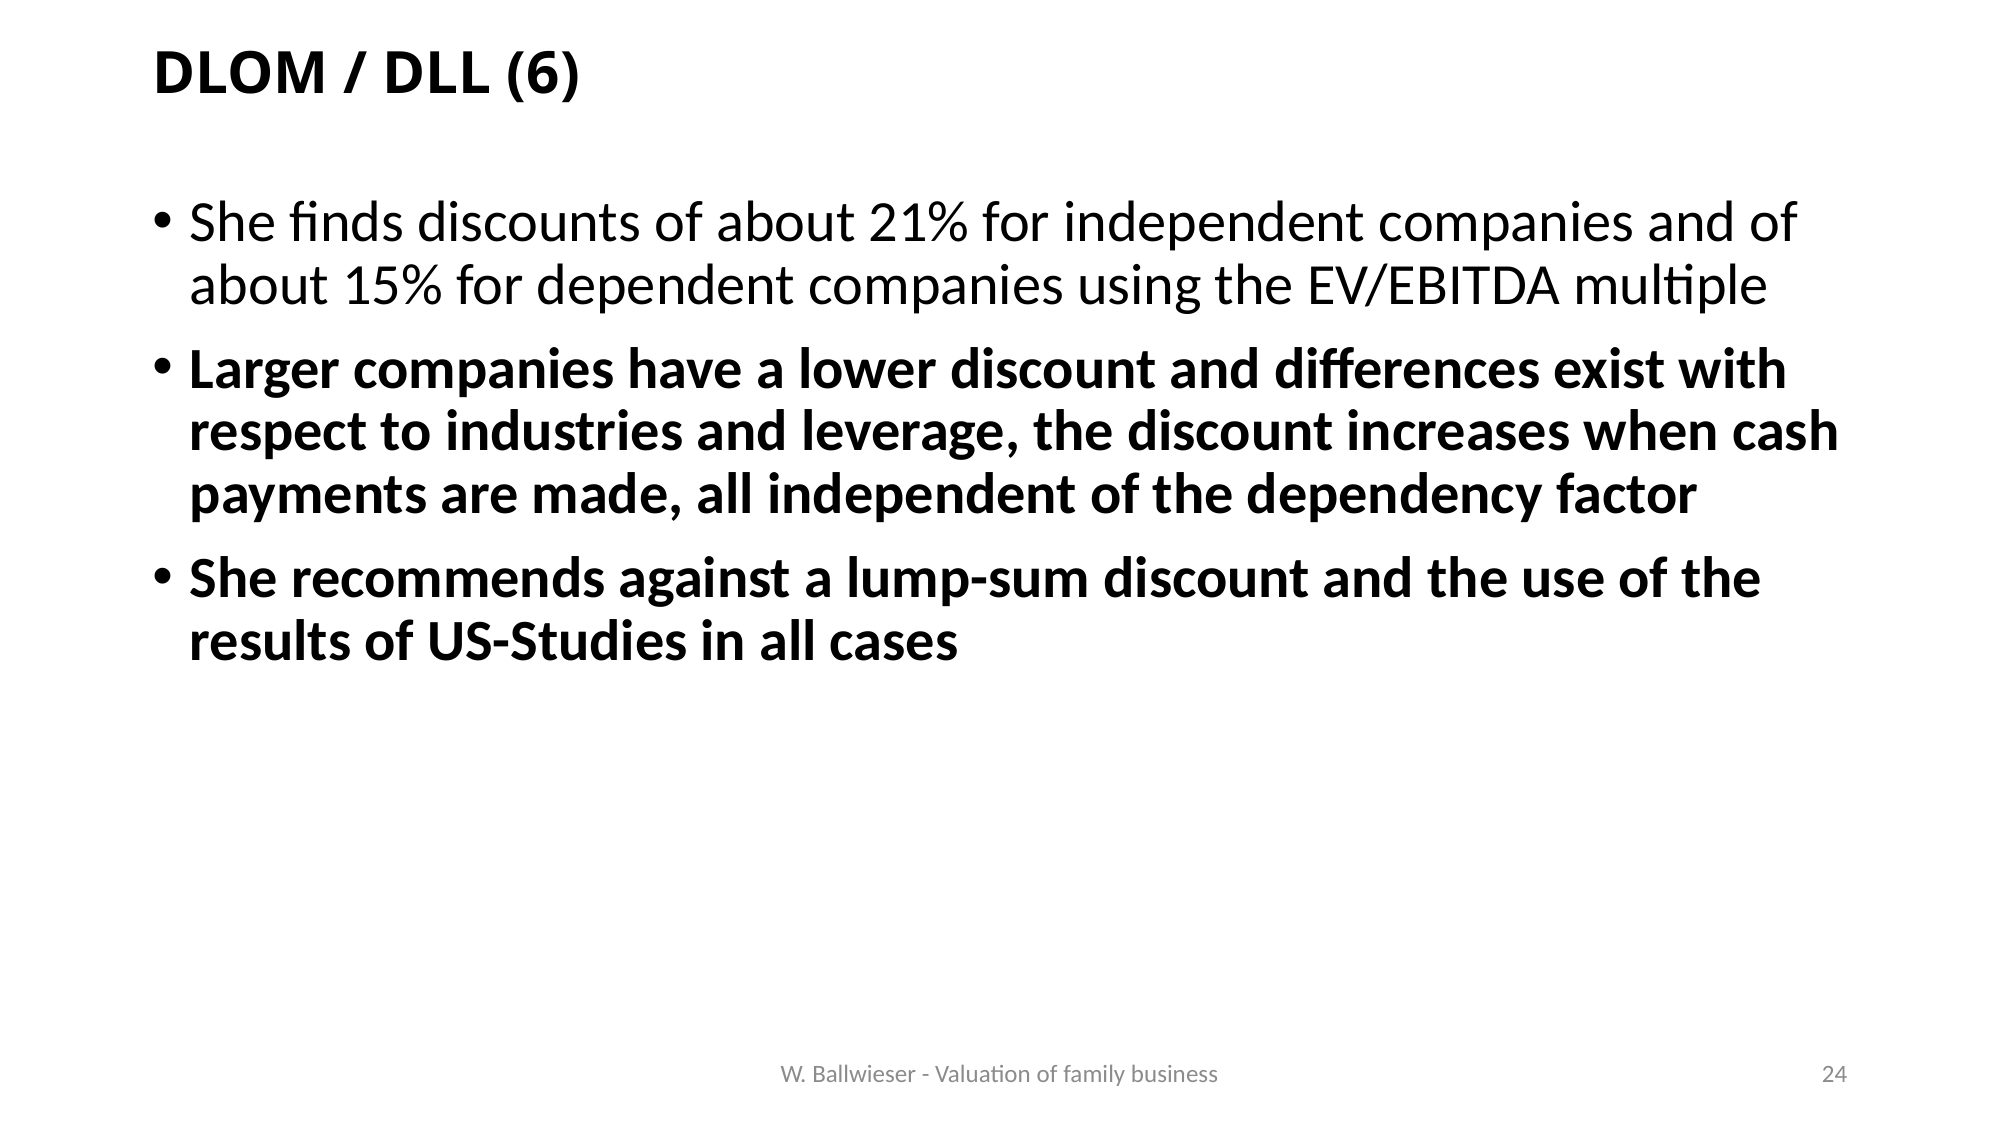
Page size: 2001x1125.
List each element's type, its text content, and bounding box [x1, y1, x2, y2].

slide_number 24 [1412, 1042, 1863, 1103]
list She finds discounts of about 21% for independent companies and of about 15% for dependent companies using the EV/EBITDA multiple Larger companies have a lower discount and differences exist with respect to industries and leverage, the discount increases when cash payments are made, all independent of the dependency factor She recommends against a lump-sum discount and the use of the results of US-Studies in all cases [137, 183, 1863, 1014]
title DLOM / DLL (6) [137, 0, 1863, 149]
footer W. Ballwieser - Valuation of family business [662, 1042, 1338, 1103]
